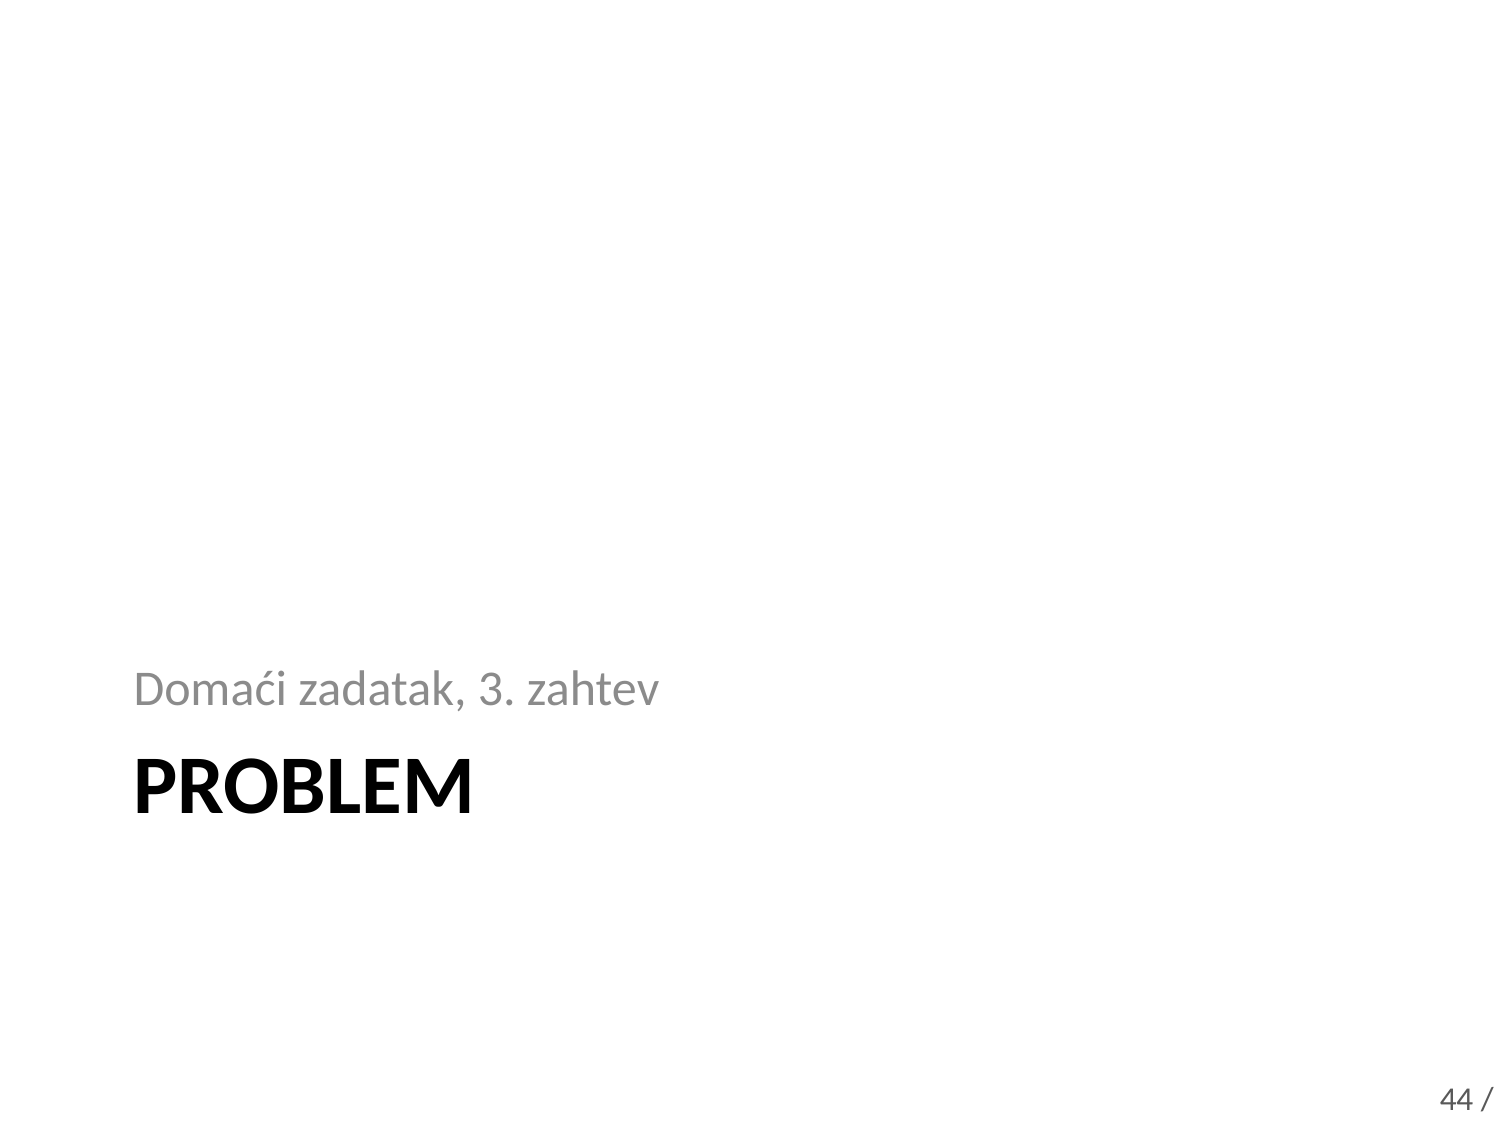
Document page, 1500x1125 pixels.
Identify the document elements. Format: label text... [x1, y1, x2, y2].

title problem [118, 723, 1394, 947]
list Domaći zadatak, 3. zahtev [118, 476, 1394, 723]
